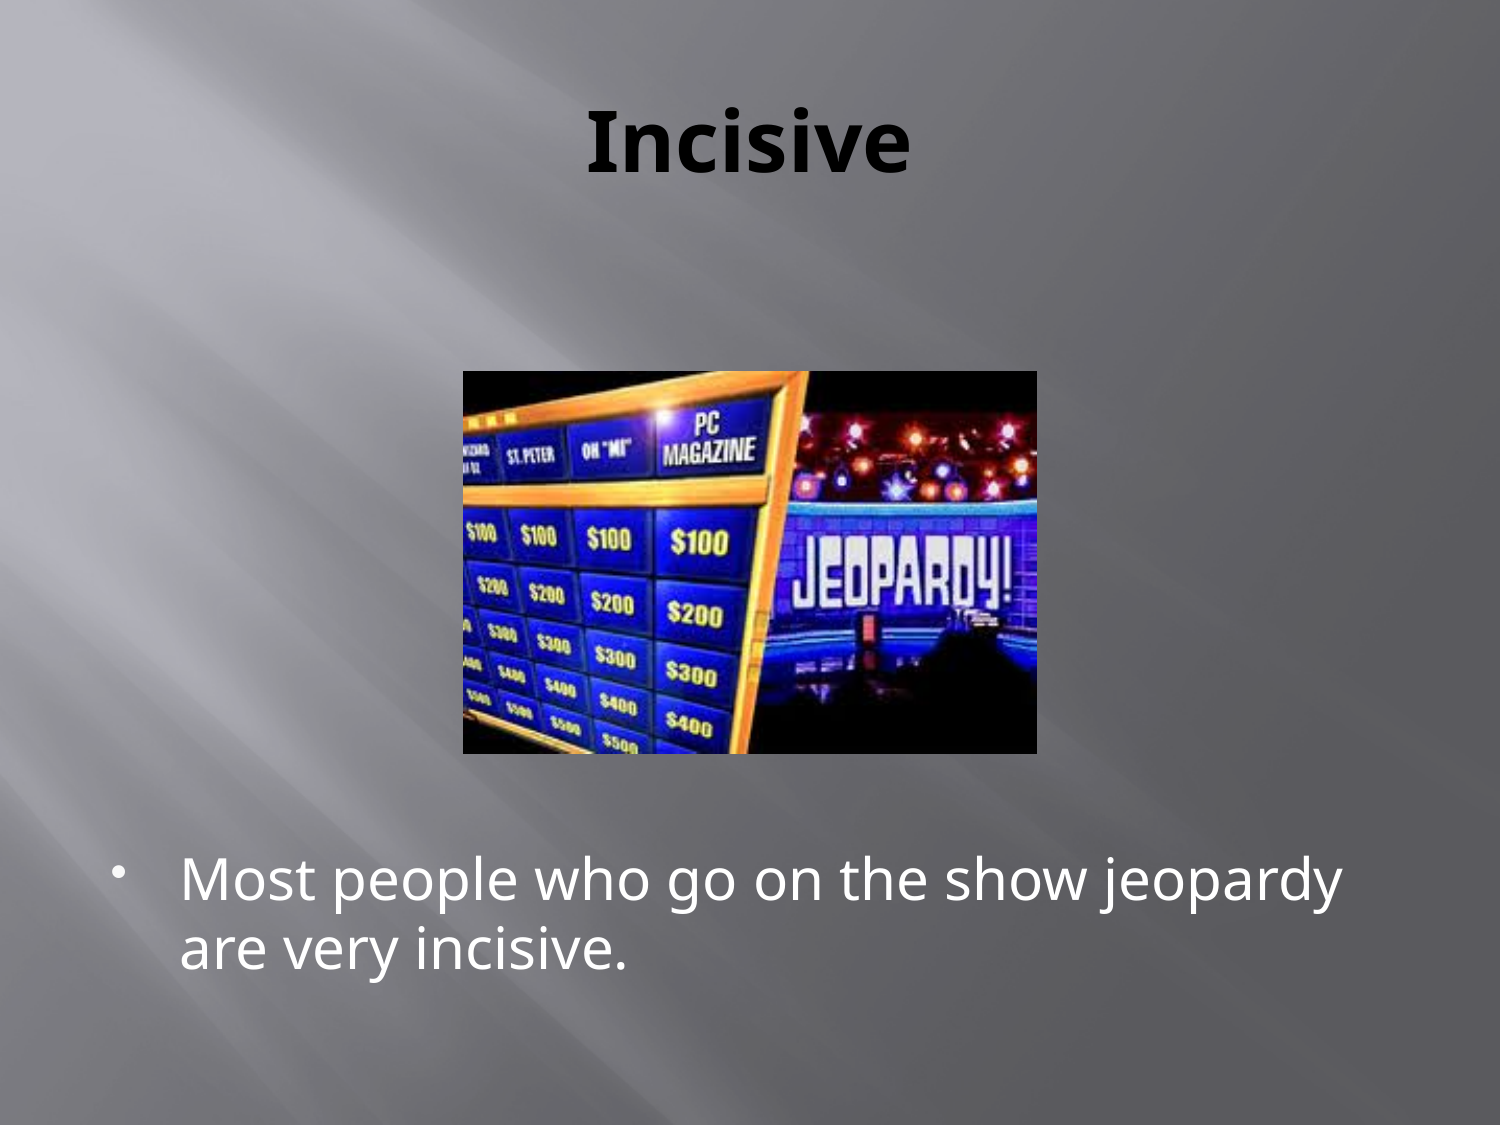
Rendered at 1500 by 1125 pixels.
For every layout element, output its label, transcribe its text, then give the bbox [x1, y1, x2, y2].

title Incisive [75, 45, 1425, 233]
picture [463, 371, 1037, 754]
list Most people who go on the show jeopardy are very incisive. [75, 262, 1425, 1035]
